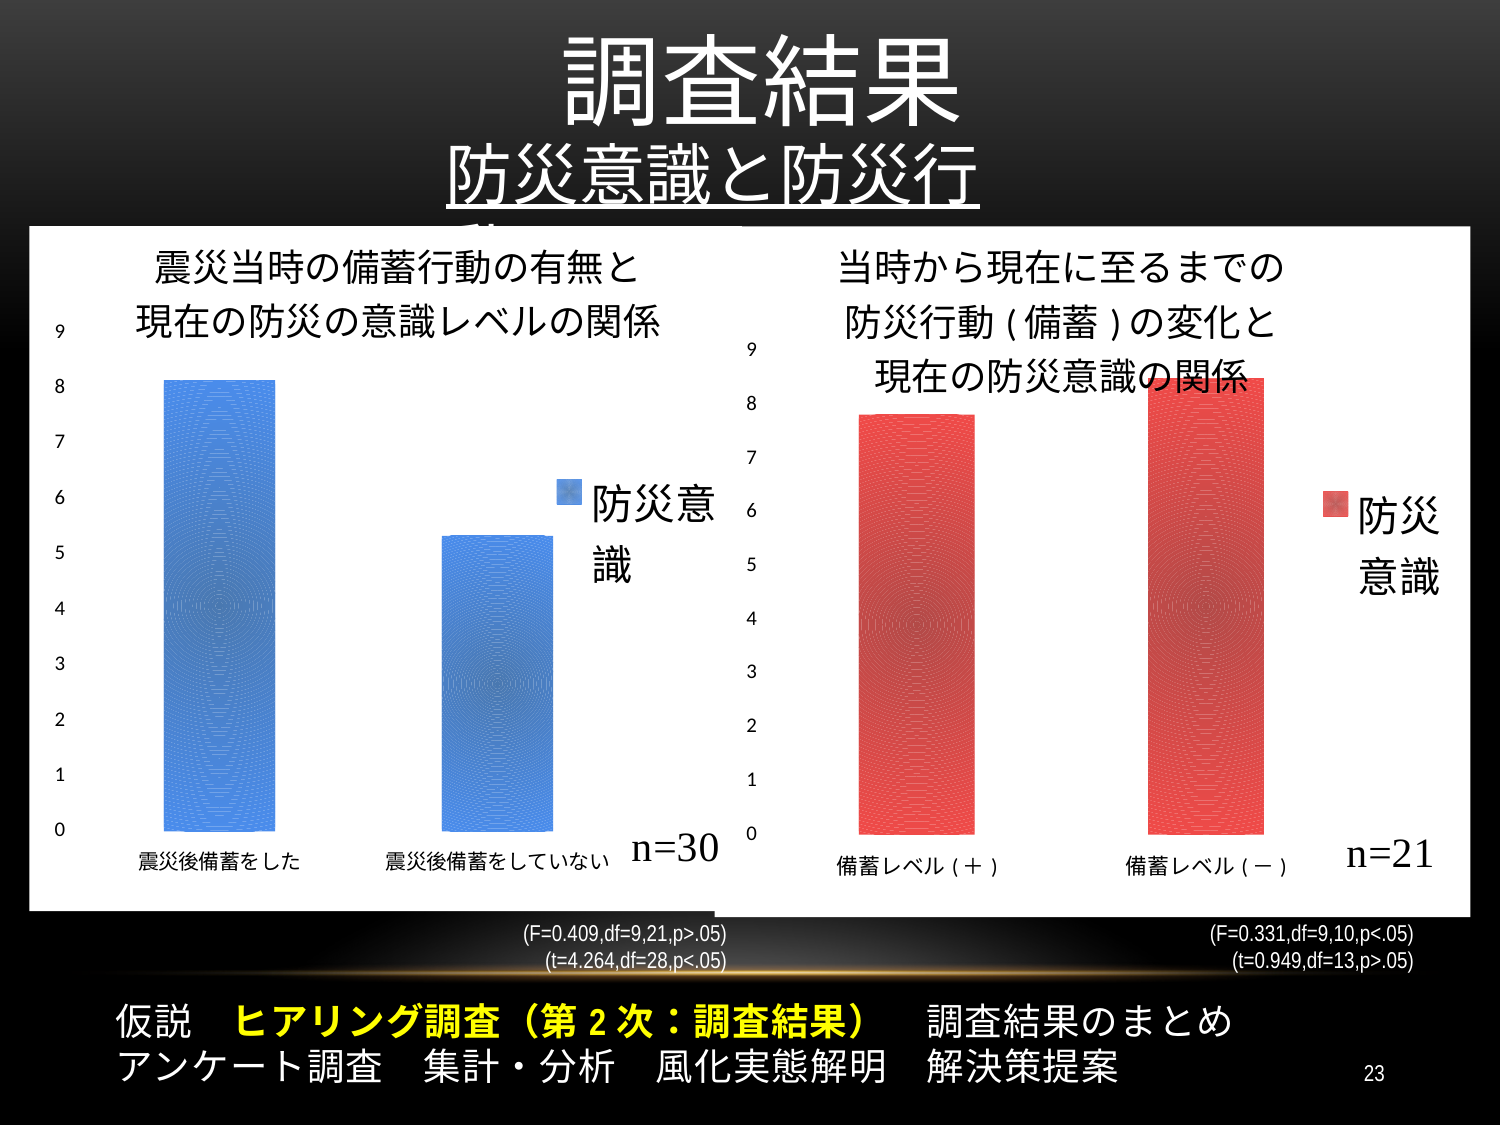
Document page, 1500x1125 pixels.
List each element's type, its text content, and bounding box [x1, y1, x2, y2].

title 調査結果 [112, 27, 1413, 147]
footer 仮説 ヒアリング調査（第2次：調査結果） 調査結果のまとめ アンケート調査 集計・分析 風化実態解明 解決策提案 [100, 975, 1459, 1111]
picture [0, 0, 1500, 1125]
text_box 防災意識と防災行動 [431, 147, 1046, 226]
text_box (F=0.331,df=9,10,p<.05) (t=0.949,df=13,p>.05) [1187, 932, 1429, 1071]
text_box (F=0.409,df=9,21,p>.05) (t=4.264,df=28,p<.05) [490, 925, 742, 981]
chart [29, 225, 1471, 918]
